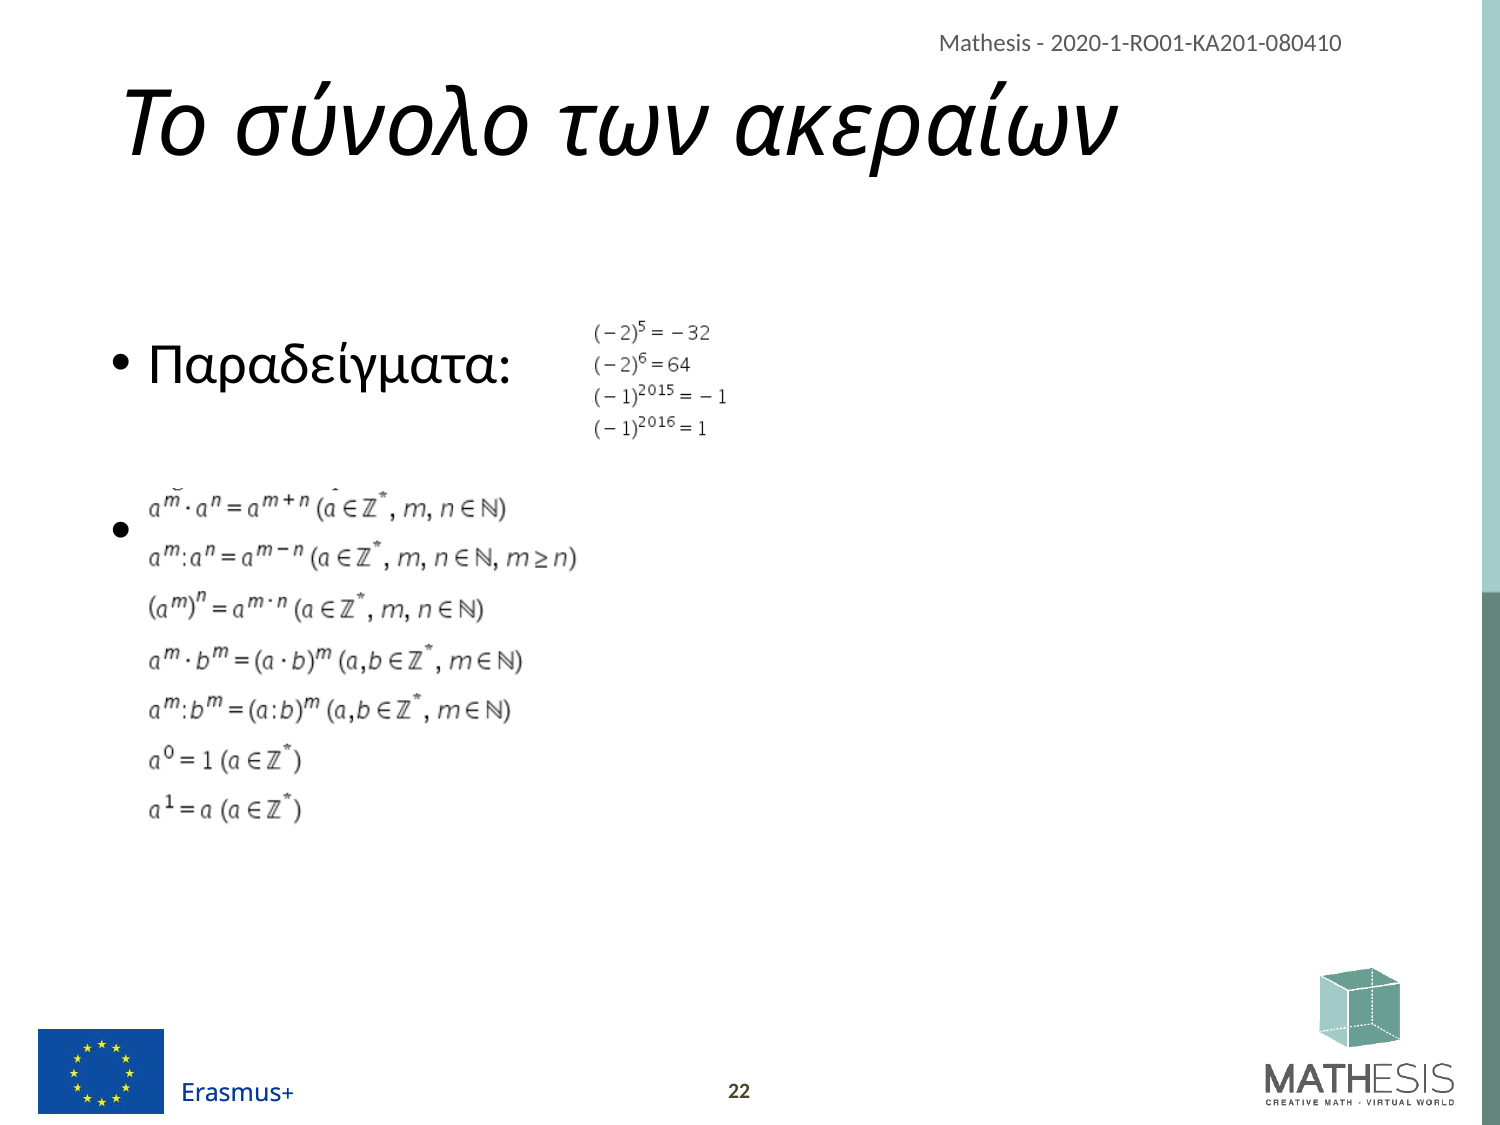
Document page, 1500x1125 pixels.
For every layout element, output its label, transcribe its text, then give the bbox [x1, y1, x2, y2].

picture [139, 488, 613, 847]
list Παραδείγματα: Reguli de calcul: [95, 326, 1154, 602]
title Το σύνολο των ακεραίων [103, 59, 1397, 278]
picture [38, 1029, 164, 1114]
picture [594, 315, 728, 440]
